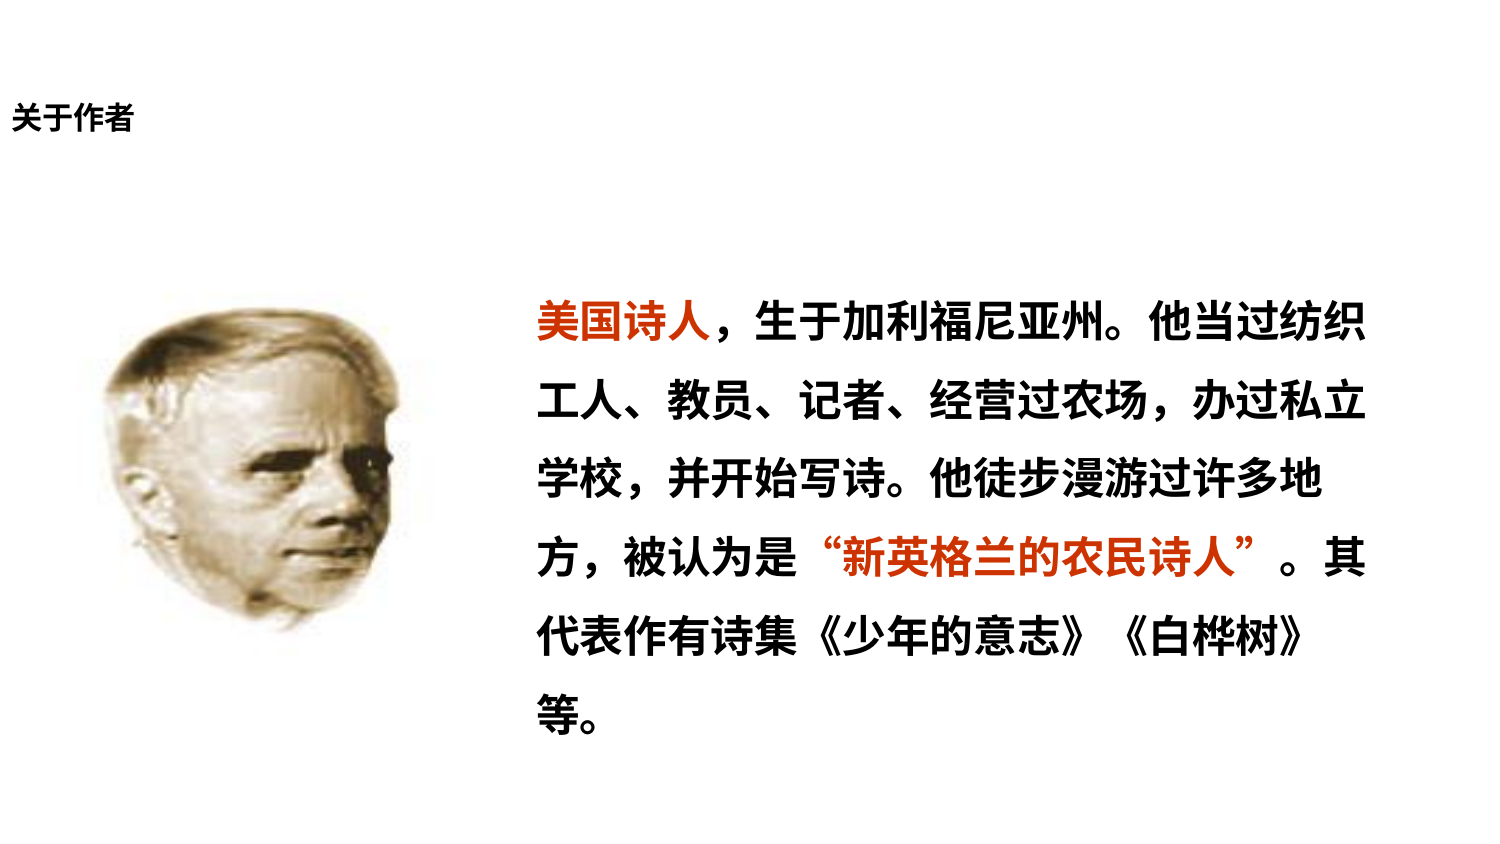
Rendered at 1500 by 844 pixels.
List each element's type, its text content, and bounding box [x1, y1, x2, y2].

text_box 关于作者 [0, 92, 201, 141]
picture [76, 261, 439, 681]
text_box 美国诗人，生于加利福尼亚州。他当过纺织工人、教员、记者、经营过农场，办过私立学校，并开始写诗。他徒步漫游过许多地方，被认为是“新英格兰的农民诗人”。其代表作有诗集《少年的意志》《白桦树》等。 [524, 261, 1388, 746]
